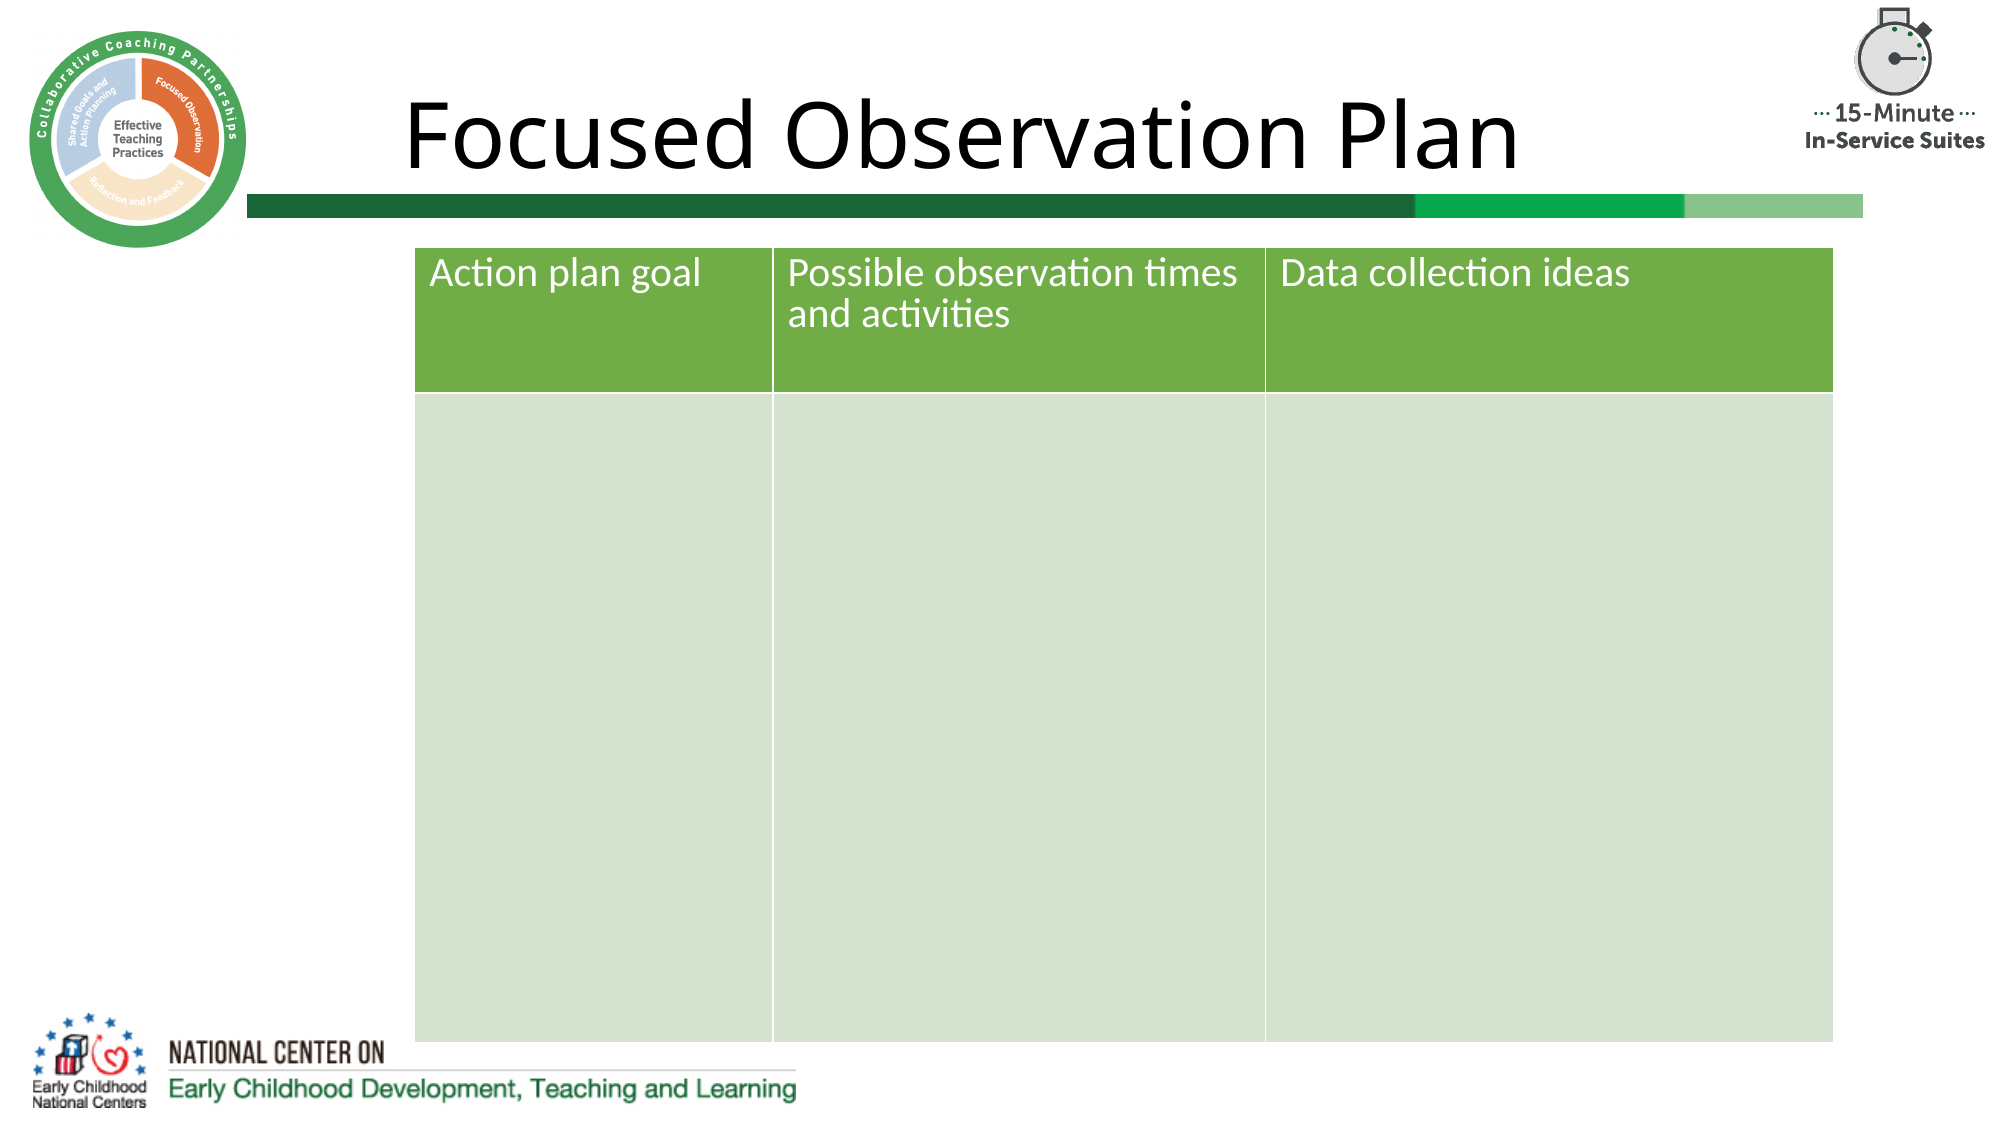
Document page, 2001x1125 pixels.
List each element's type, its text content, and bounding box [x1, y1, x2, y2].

table_cell [415, 394, 772, 1042]
table_header Data collection ideas [1266, 248, 1833, 392]
table_cell [1266, 394, 1833, 1042]
table_cell [774, 394, 1265, 1042]
picture [1790, 0, 1999, 161]
table_header Possible observation times and activities [774, 248, 1265, 392]
picture [33, 1013, 796, 1108]
title Focused Observation Plan [387, 59, 1863, 218]
picture [28, 30, 387, 248]
table_header Action plan goal [415, 248, 772, 392]
